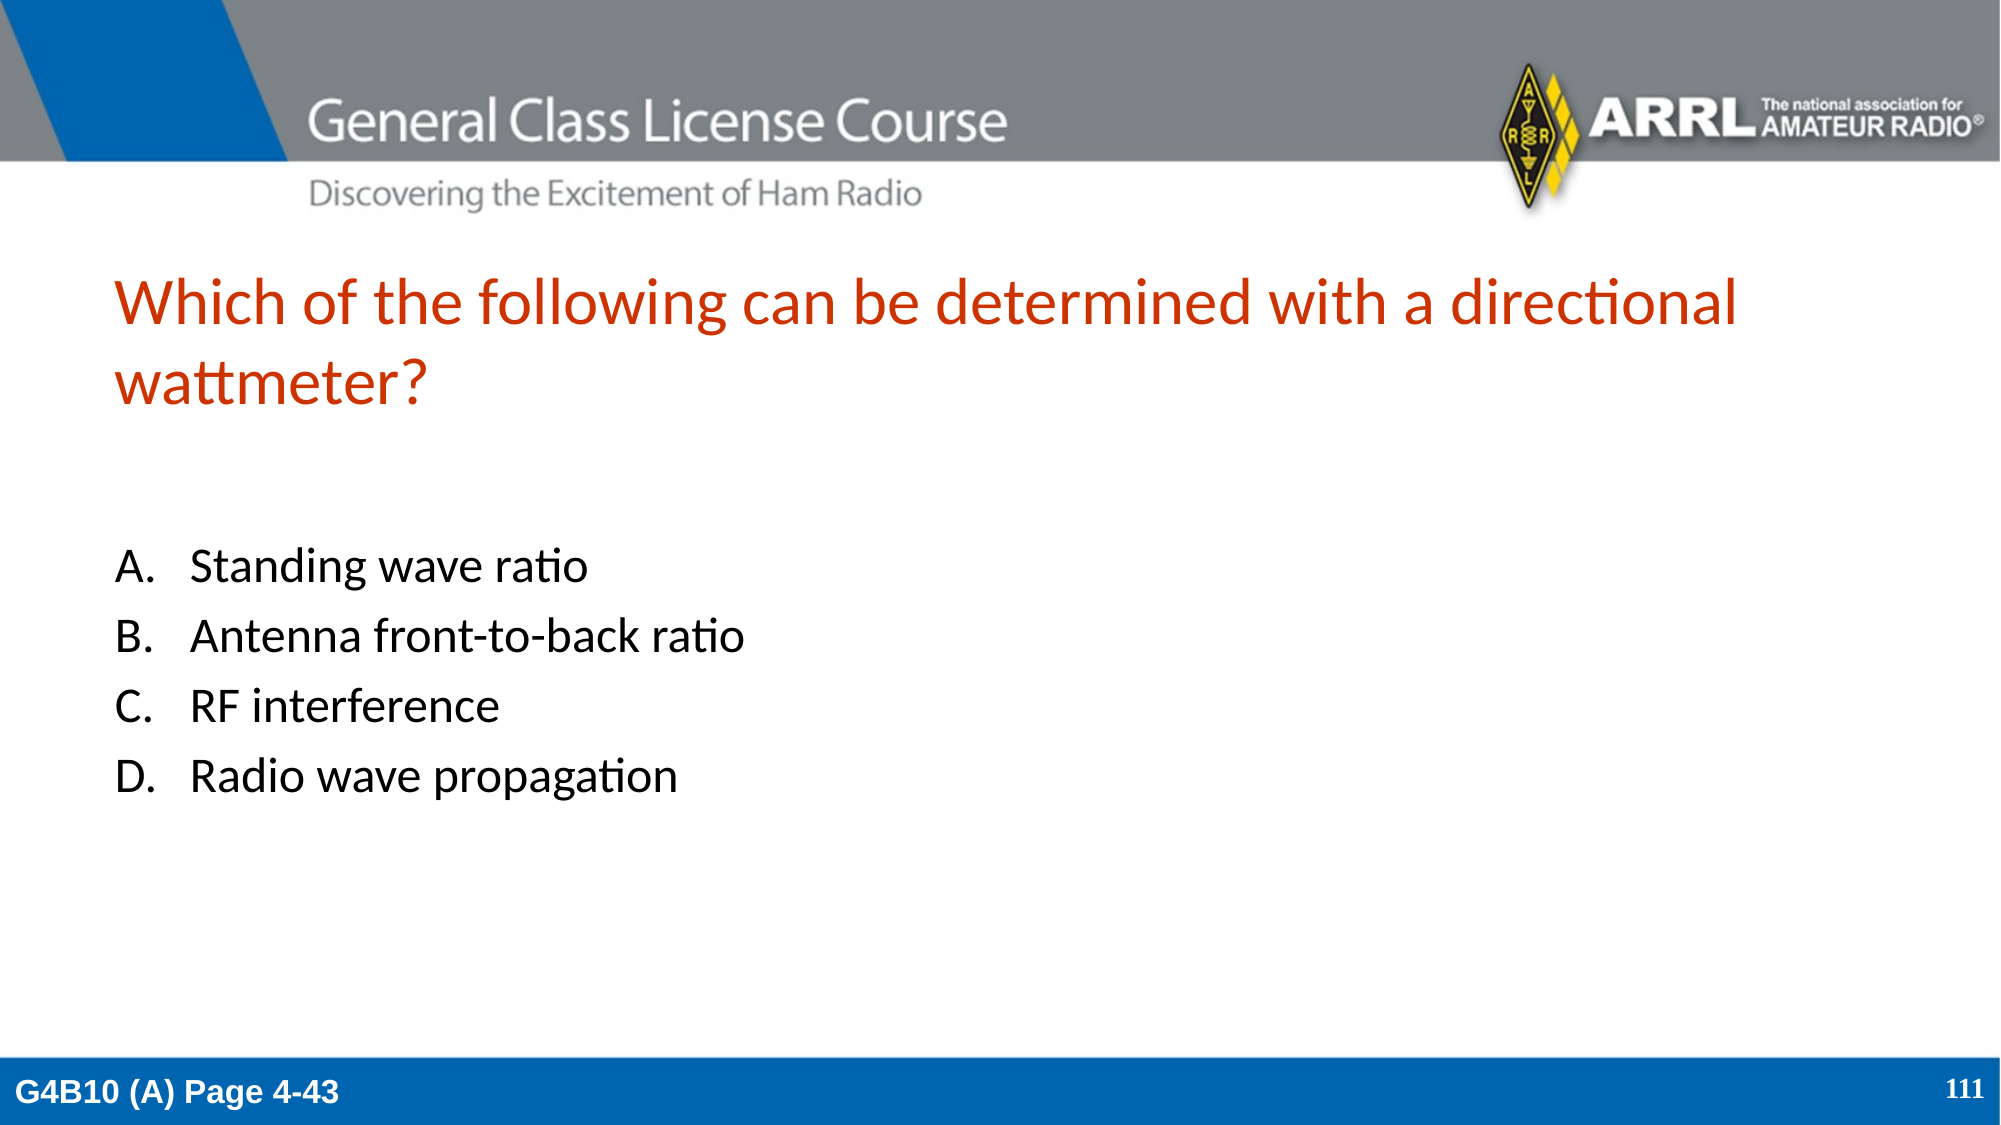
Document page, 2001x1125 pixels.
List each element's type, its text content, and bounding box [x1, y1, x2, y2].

text_box 111 [1875, 1062, 2000, 1113]
picture [0, 0, 2001, 1125]
list Standing wave ratio Antenna front-to-back ratio RF interference Radio wave propagation [99, 525, 1900, 1005]
title Which of the following can be determined with a directional wattmeter? [99, 249, 1900, 468]
text_box G4B10 (A) Page 4-43 [0, 1062, 1313, 1118]
